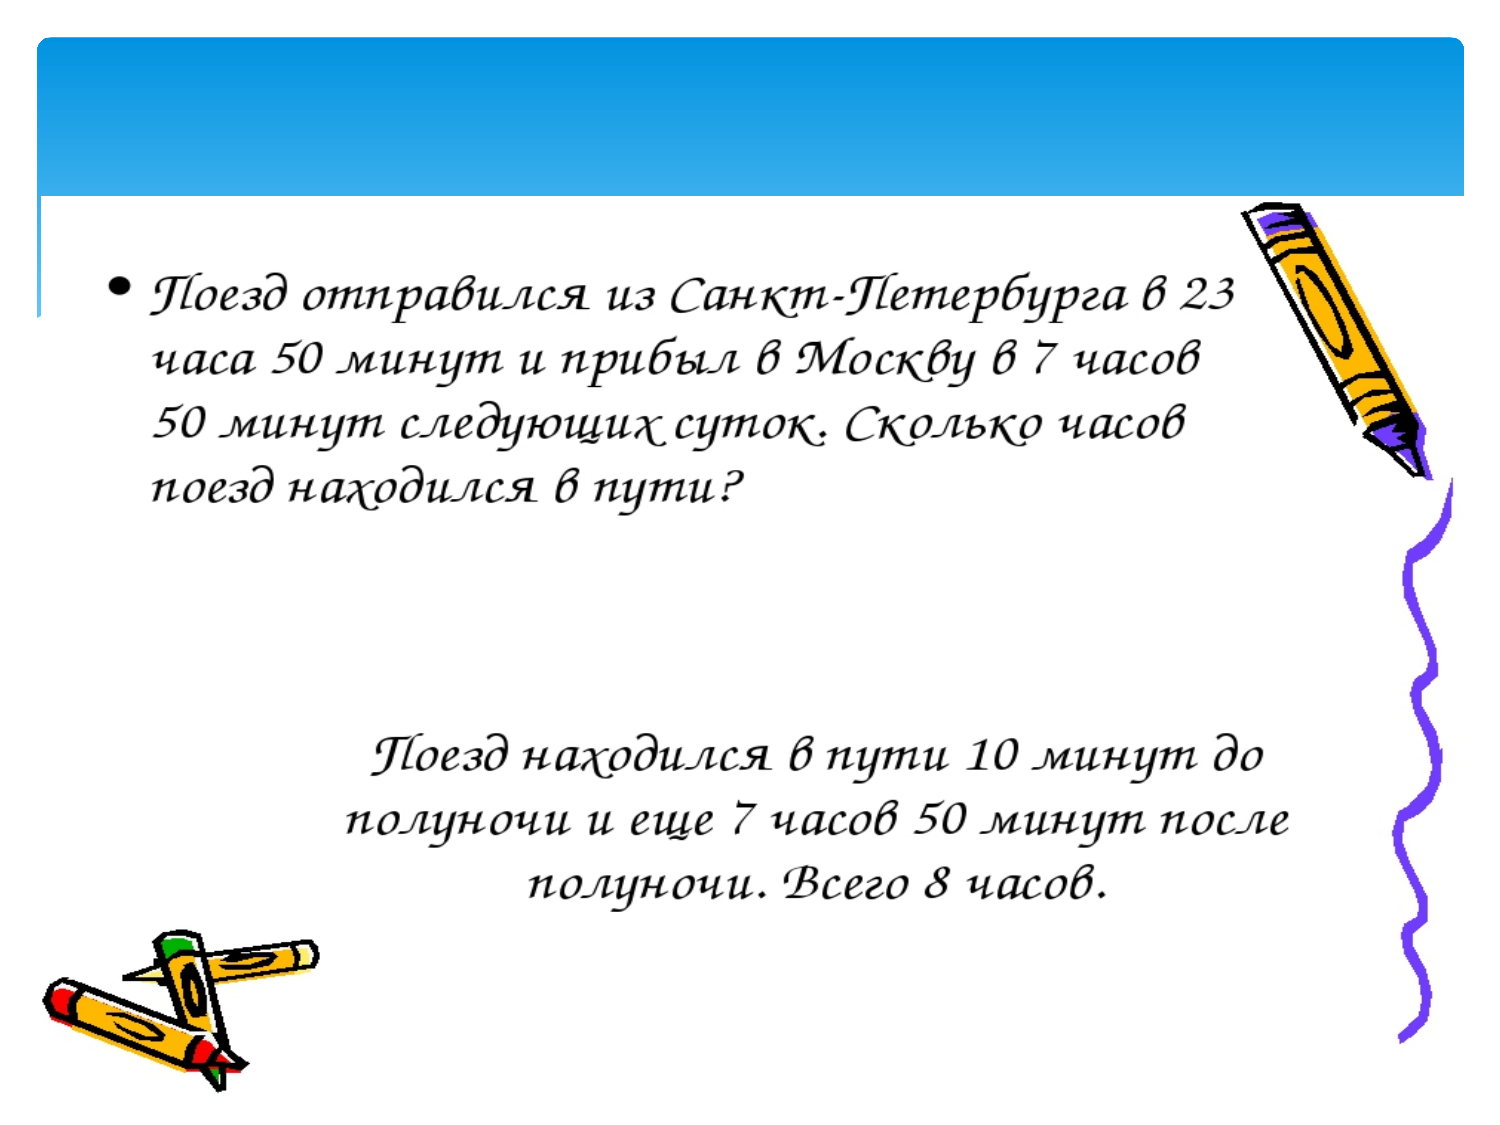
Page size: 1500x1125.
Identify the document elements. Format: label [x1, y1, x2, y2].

picture [41, 195, 1466, 1102]
